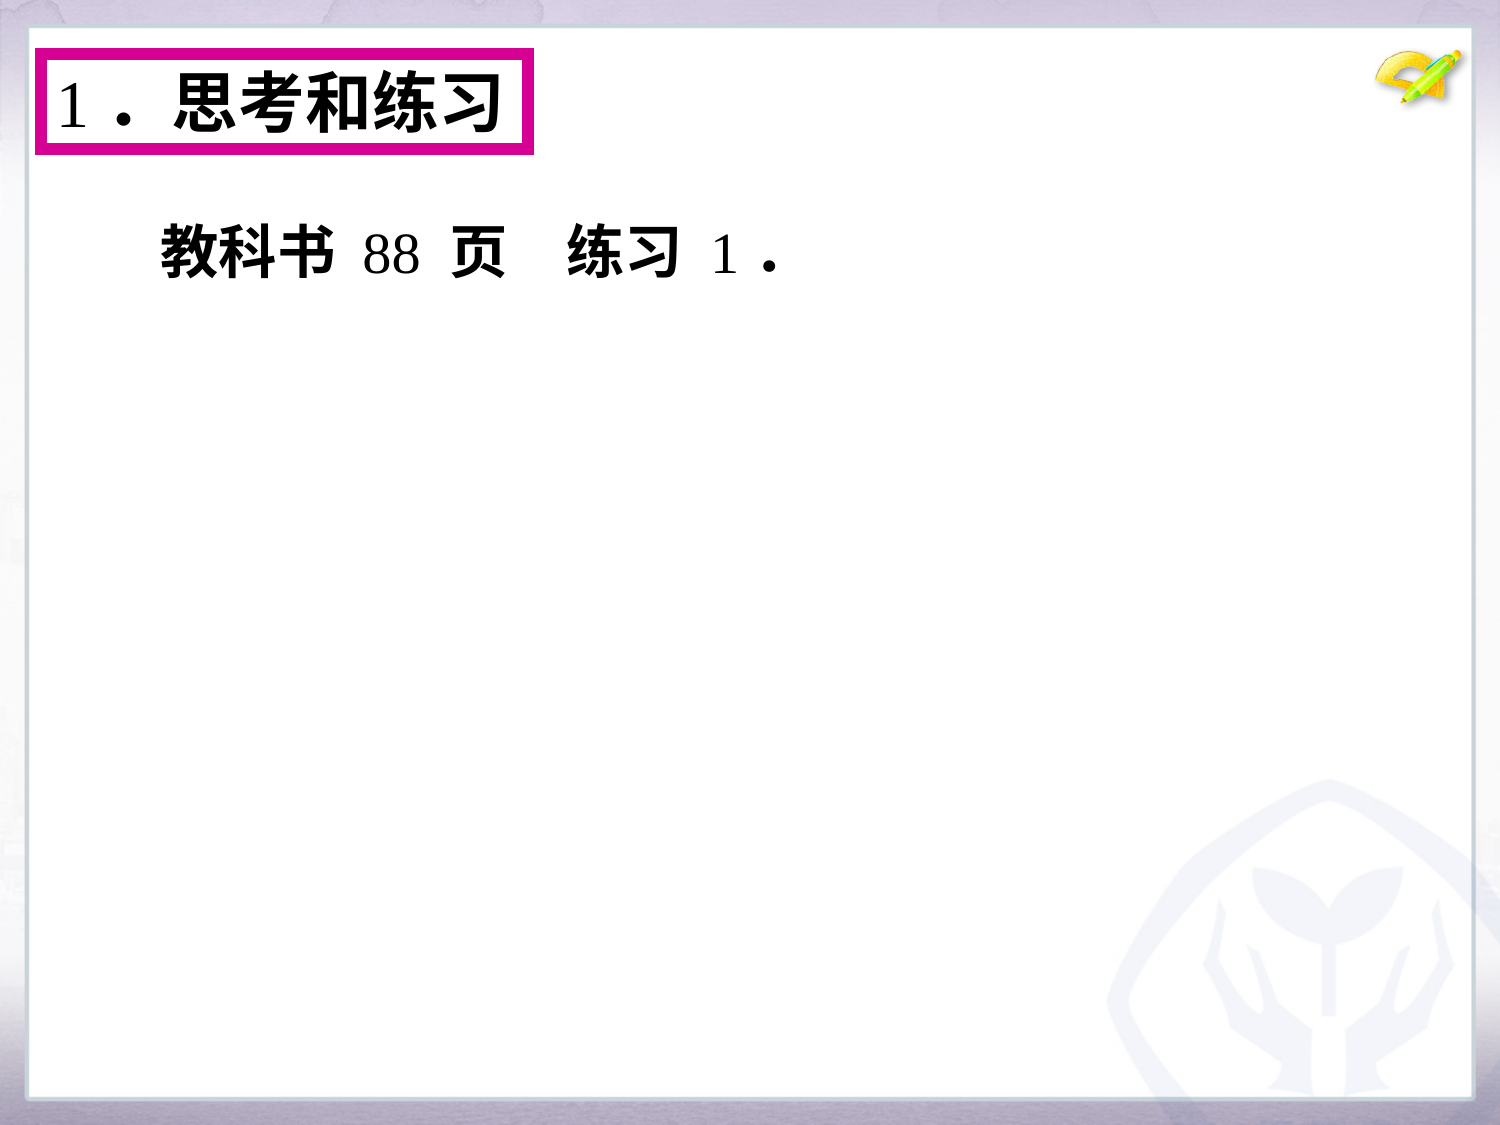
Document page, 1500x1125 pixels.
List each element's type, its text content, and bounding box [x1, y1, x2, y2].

text_box 1．思考和练习 [41, 53, 528, 149]
picture [0, 0, 1500, 1125]
text_box 教科书 88 页 练习 1． [29, 208, 1500, 293]
